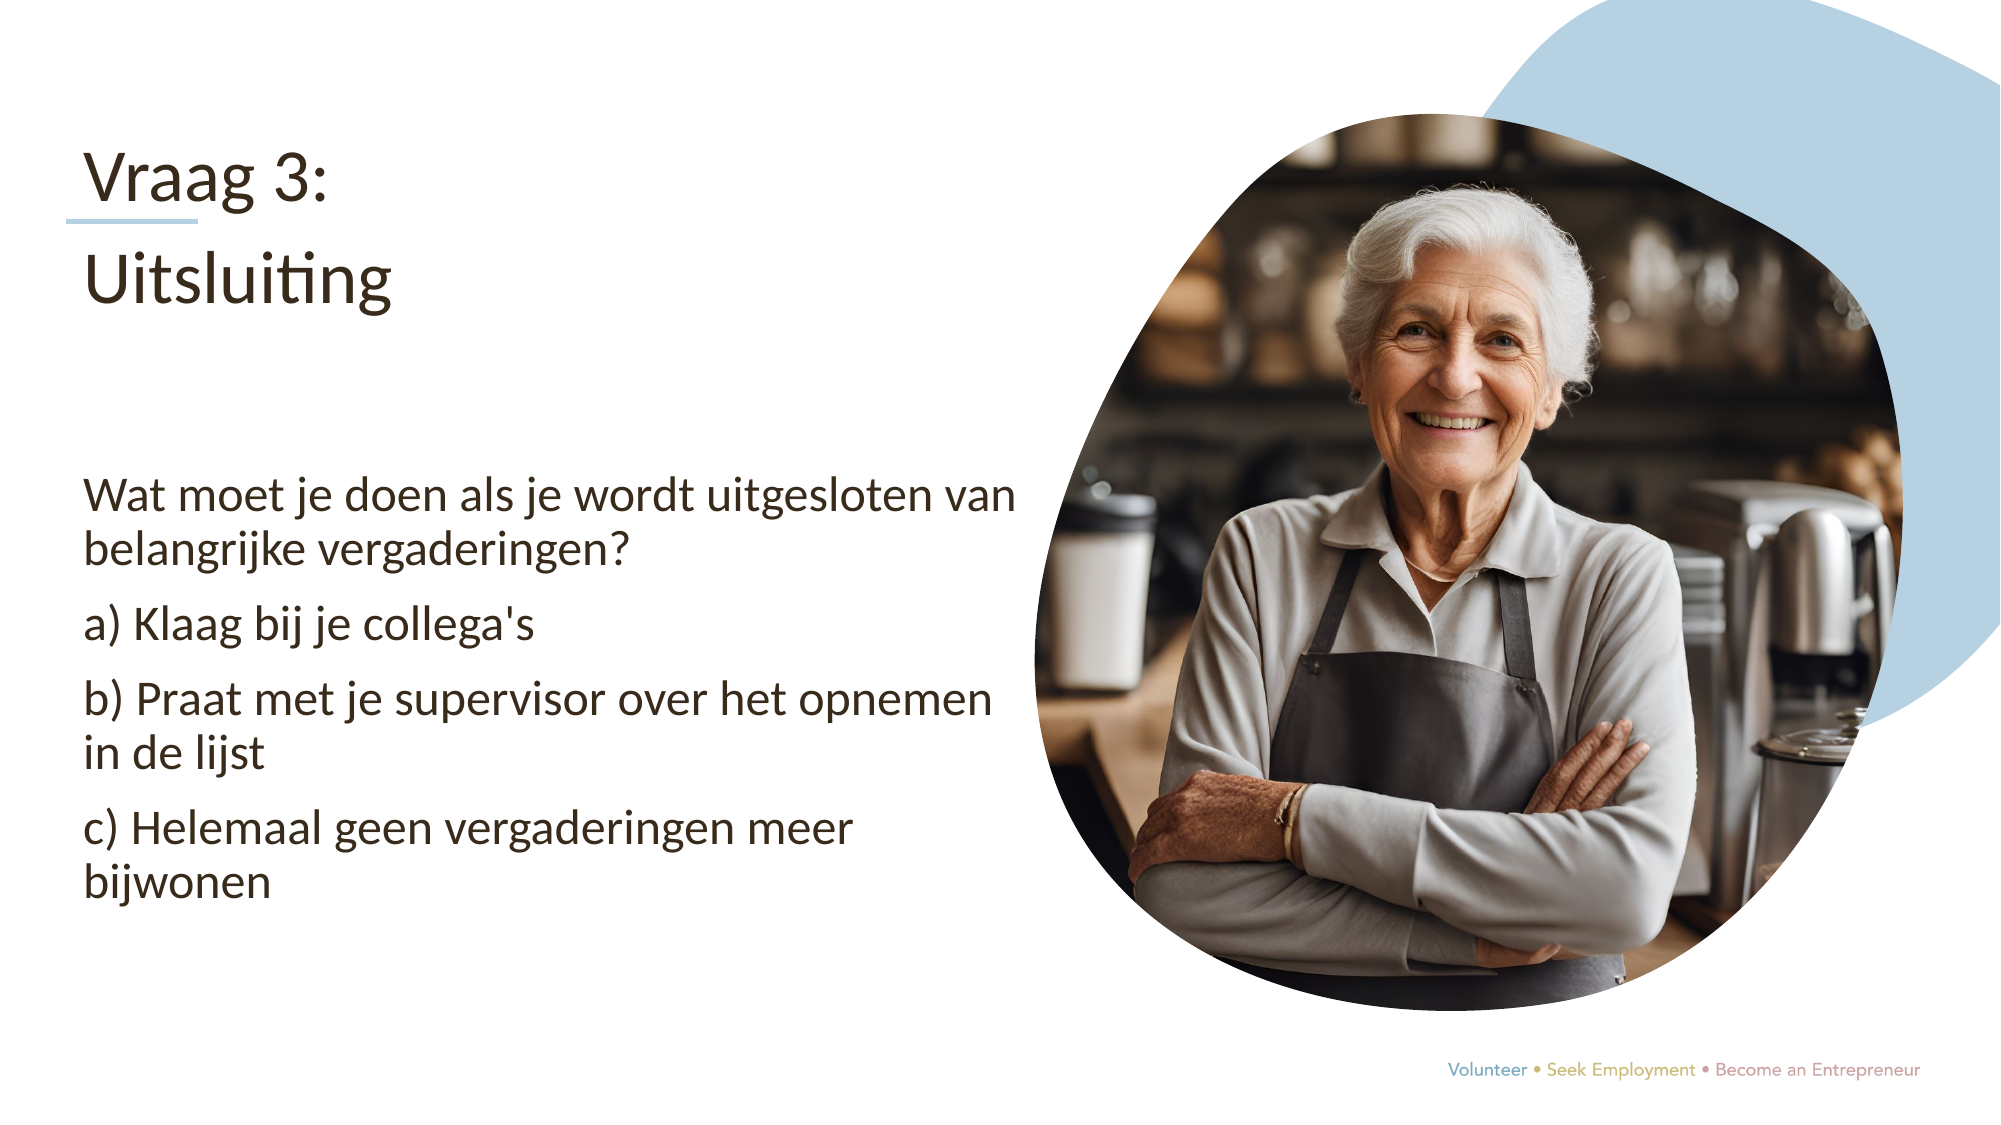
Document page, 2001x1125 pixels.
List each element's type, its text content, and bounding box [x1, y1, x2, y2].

picture [1418, 1046, 1971, 1103]
text_box Wat moet je doen als je wordt uitgesloten van belangrijke vergaderingen? a) Klaag bij je collega's b) Praat met je supervisor over het opnemen in de lijst c) Helemaal geen vergaderingen meer bijwonen [68, 461, 1035, 1032]
picture [1034, 113, 1903, 1011]
text_box Vraag 3: Uitsluiting [68, 129, 903, 356]
